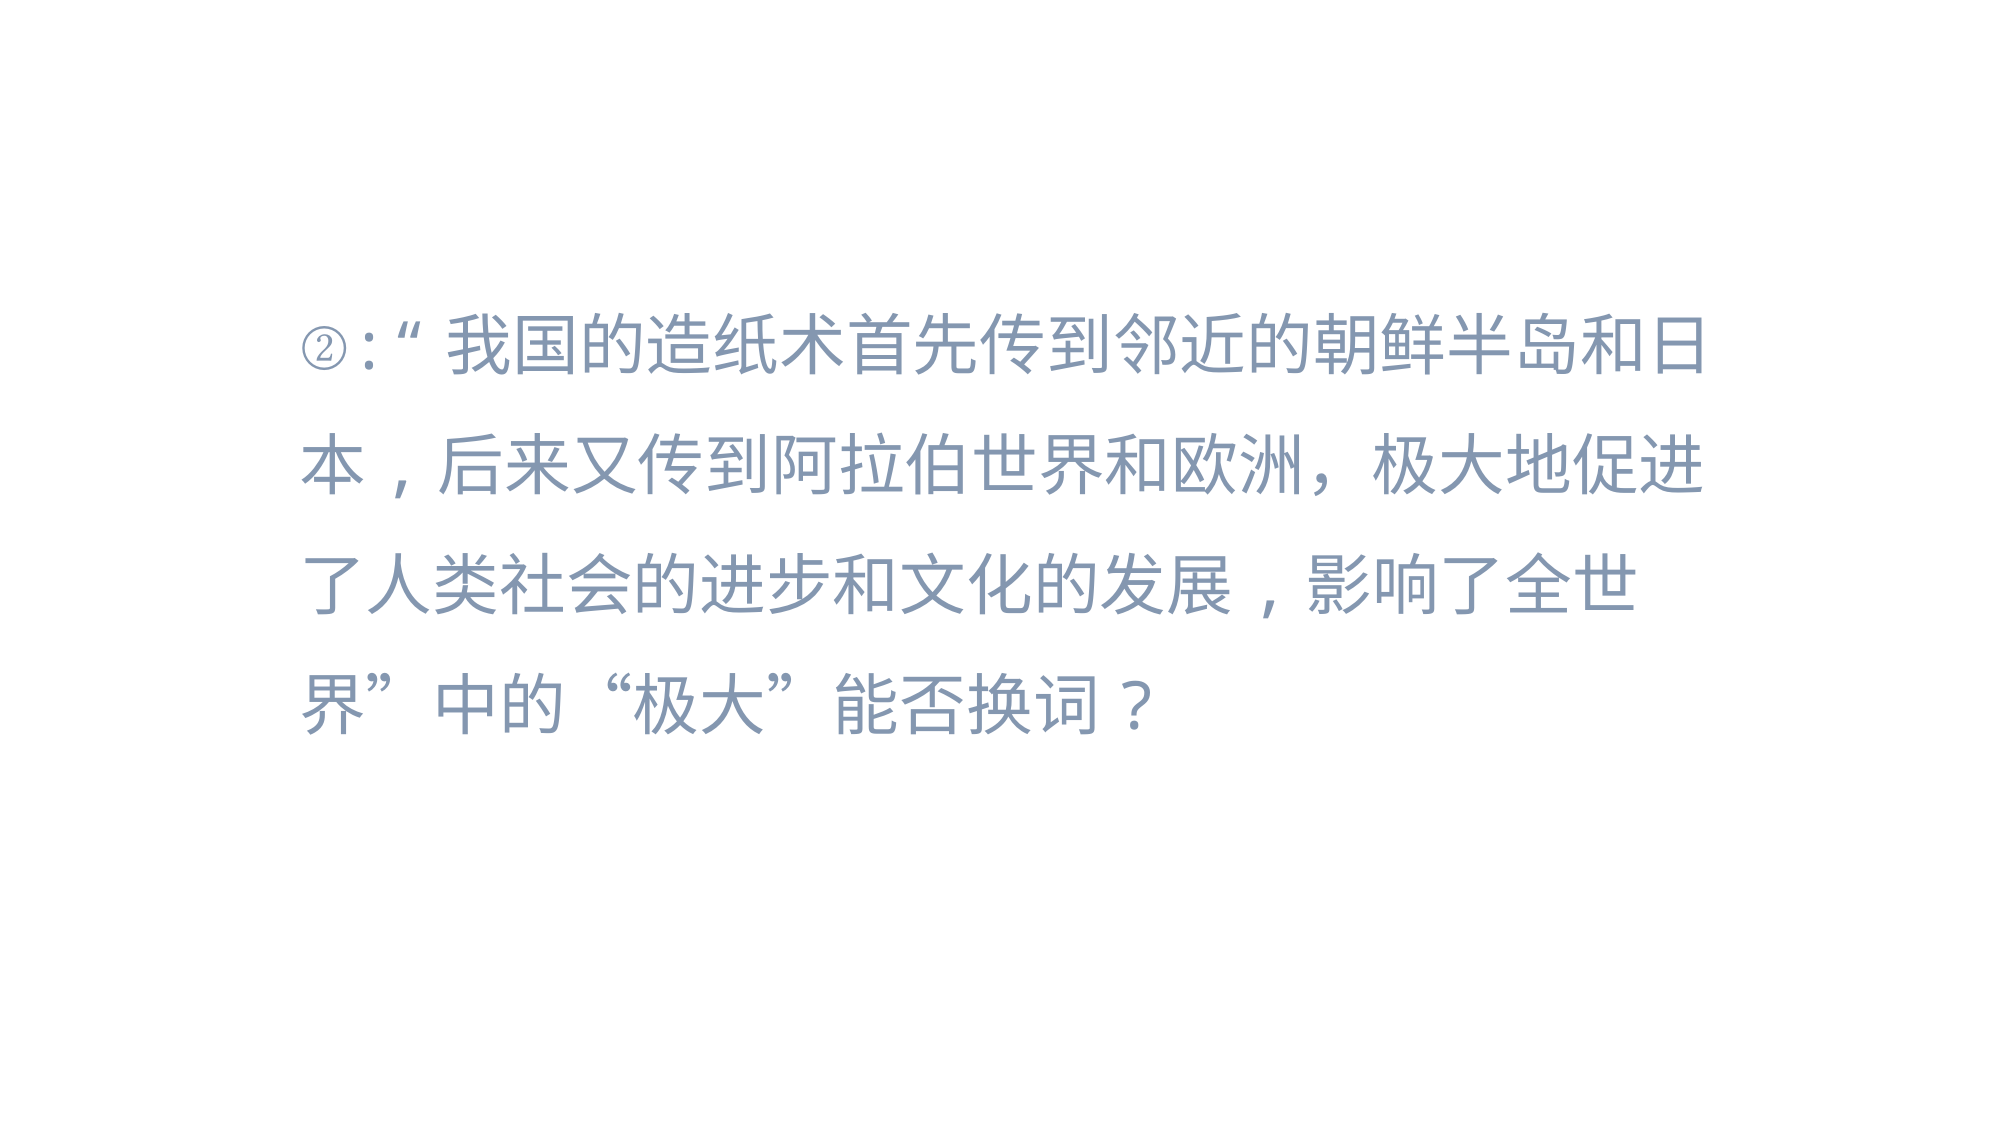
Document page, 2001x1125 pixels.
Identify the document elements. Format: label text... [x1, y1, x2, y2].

text_box ②:“我国的造纸术首先传到邻近的朝鲜半岛和日本,后来又传到阿拉伯世界和欧洲，极大地促进了人类社会的进步和文化的发展,影响了全世界”中的“极大”能否换词? [284, 255, 1755, 750]
